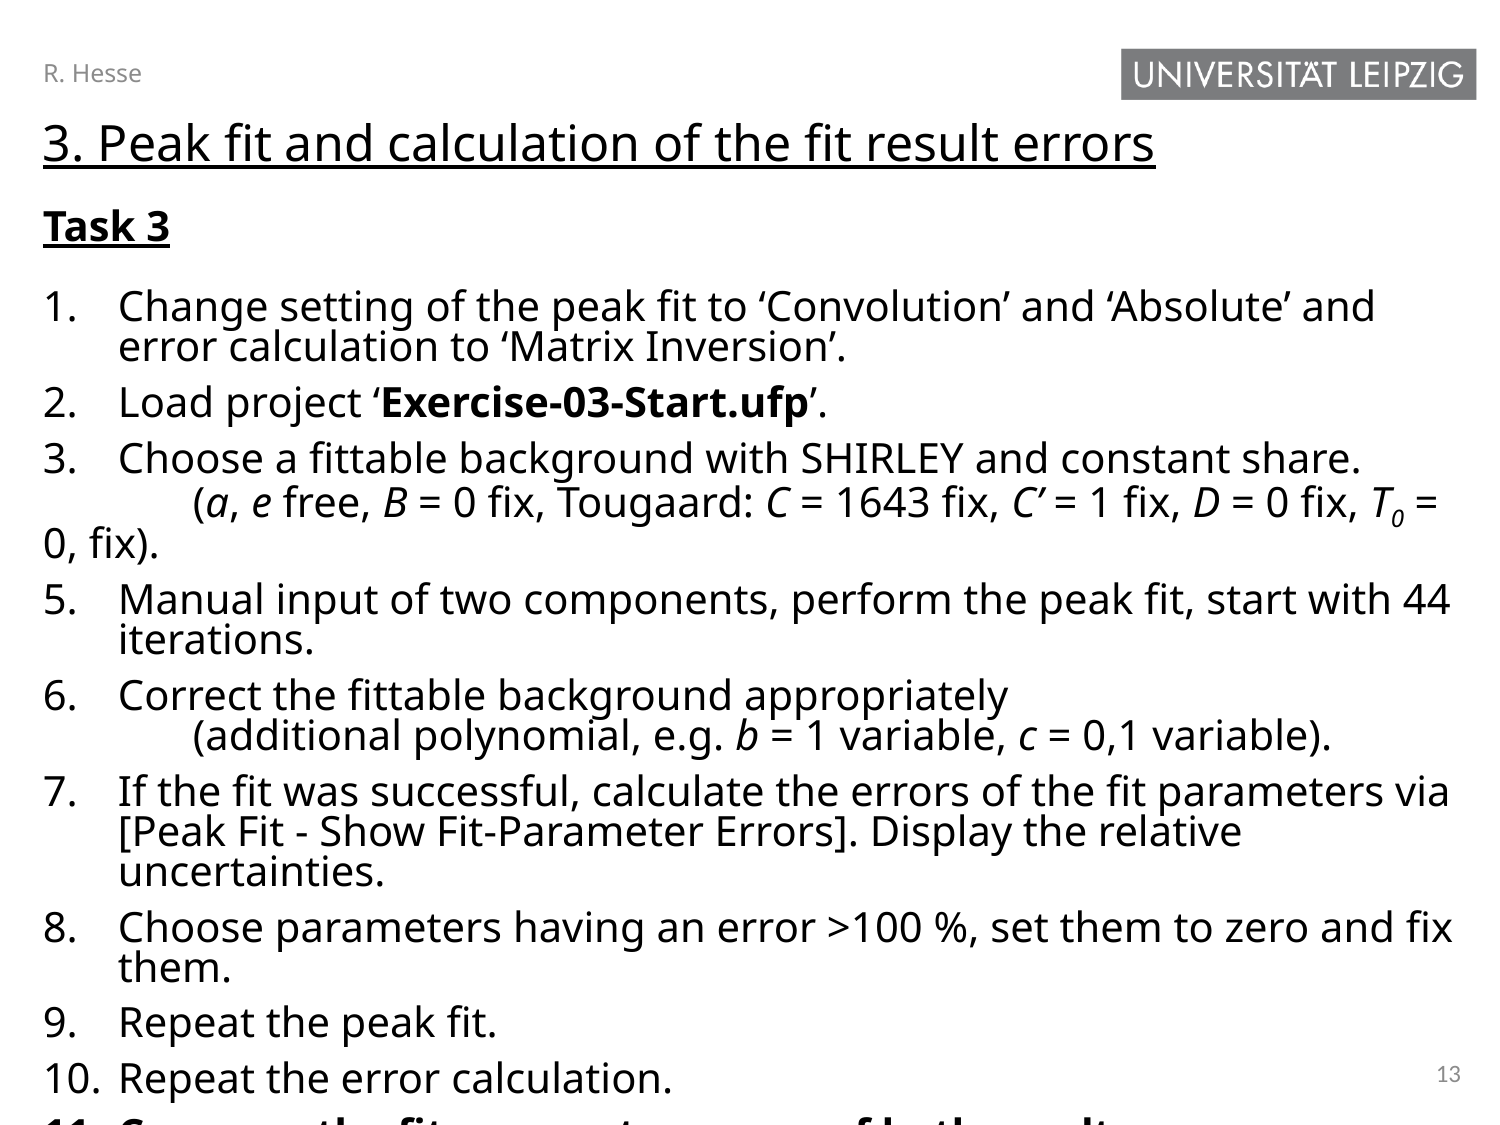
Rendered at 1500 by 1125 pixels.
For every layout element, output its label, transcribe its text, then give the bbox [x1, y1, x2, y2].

picture [1410, 48, 1477, 100]
text_box 3. Peak fit and calculation of the fit result errors [28, 104, 1269, 179]
footer R. Hesse [28, 44, 1410, 105]
text_box Task 3 Change setting of the peak fit to ‘Convolution’ and ‘Absolute’ and error calculation to ‘Matrix Inversion’. Load project ‘Exercise-03-Start.ufp’. Choose a fittable background with Shirley and constant share. (a, e free, B = 0 fix, Tougaard: C = 1643 fix, C’ = 1 fix, D = 0 fix, T0 = 0, fix). Manual input of two components, perform the peak fit, start with 44 iterations. Correct the fittable background appropriately (additional polynomial, e.g. b = 1 variable, c = 0,1 variable). If the fit was successful, calculate the errors of the fit parameters via [Peak Fit - Show Fit-Parameter Errors]. Display the relative uncertainties. Choose parameters having an error >100 %, set them to zero and fix them. Repeat the peak fit. Repeat the error calculation. Compare the fit-parameter errors of both results. [28, 201, 1477, 1125]
